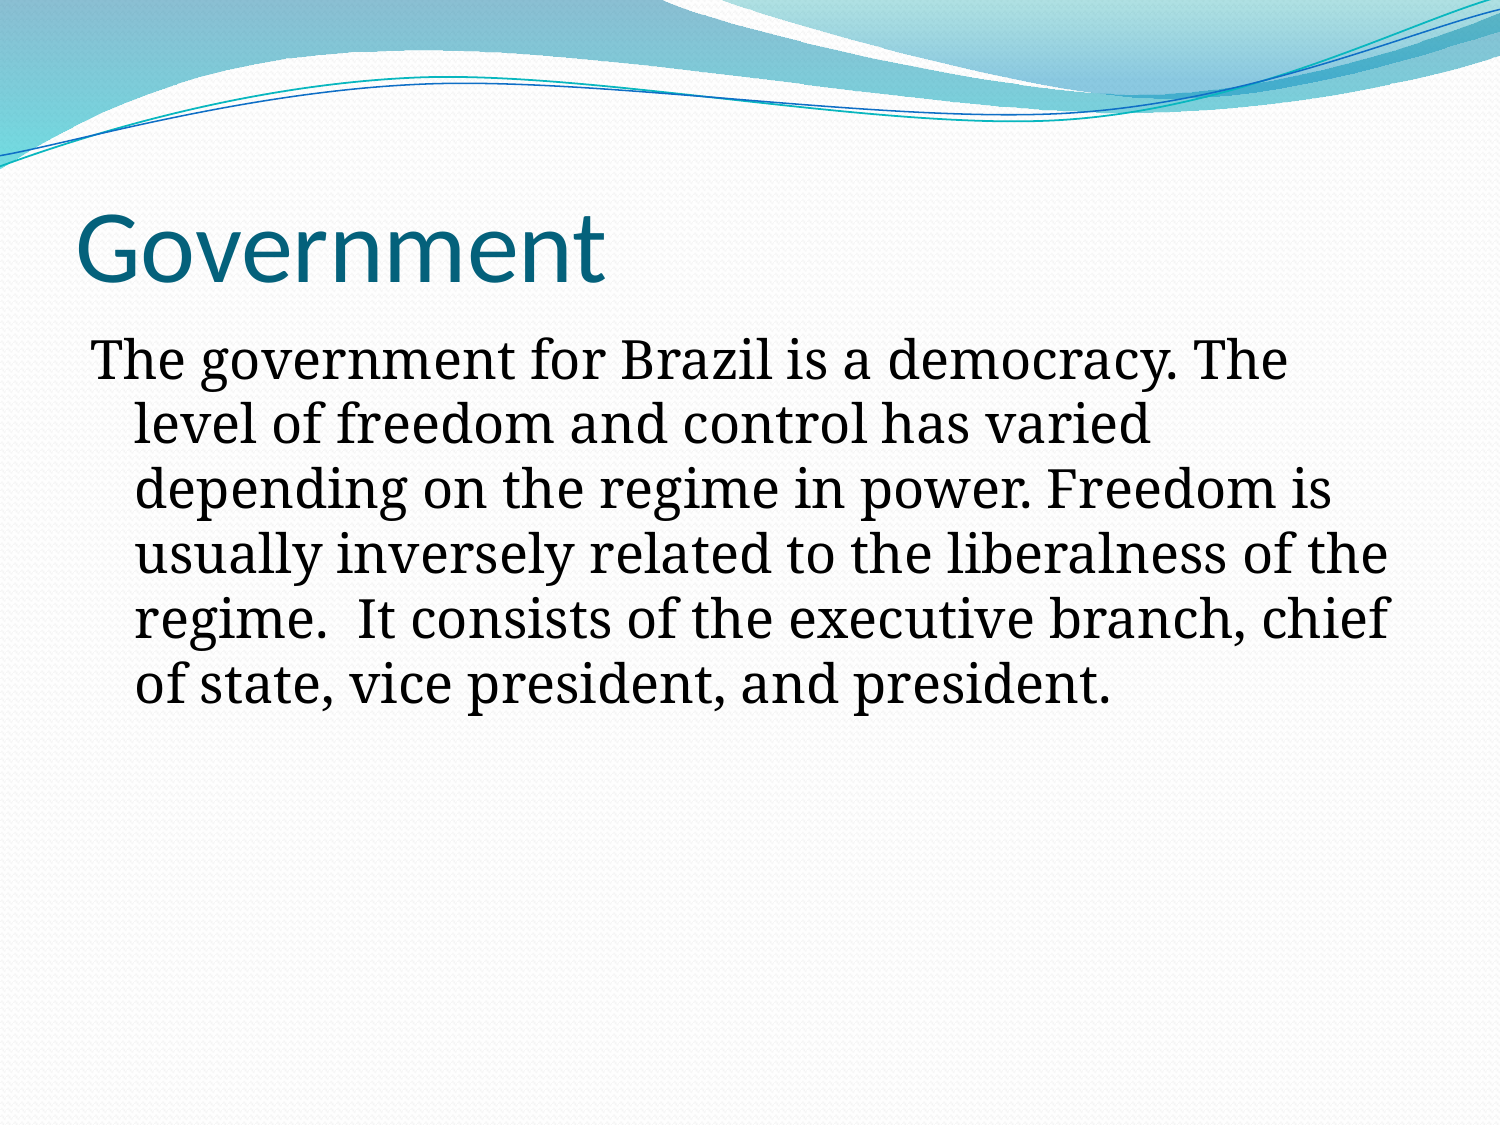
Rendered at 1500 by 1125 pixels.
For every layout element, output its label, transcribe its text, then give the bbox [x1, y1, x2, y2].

title Government [74, 115, 1426, 304]
list The government for Brazil is a democracy. The level of freedom and control has varied depending on the regime in power. Freedom is usually inversely related to the liberalness of the regime. It consists of the executive branch, chief of state, vice president, and president. [74, 317, 1426, 1038]
